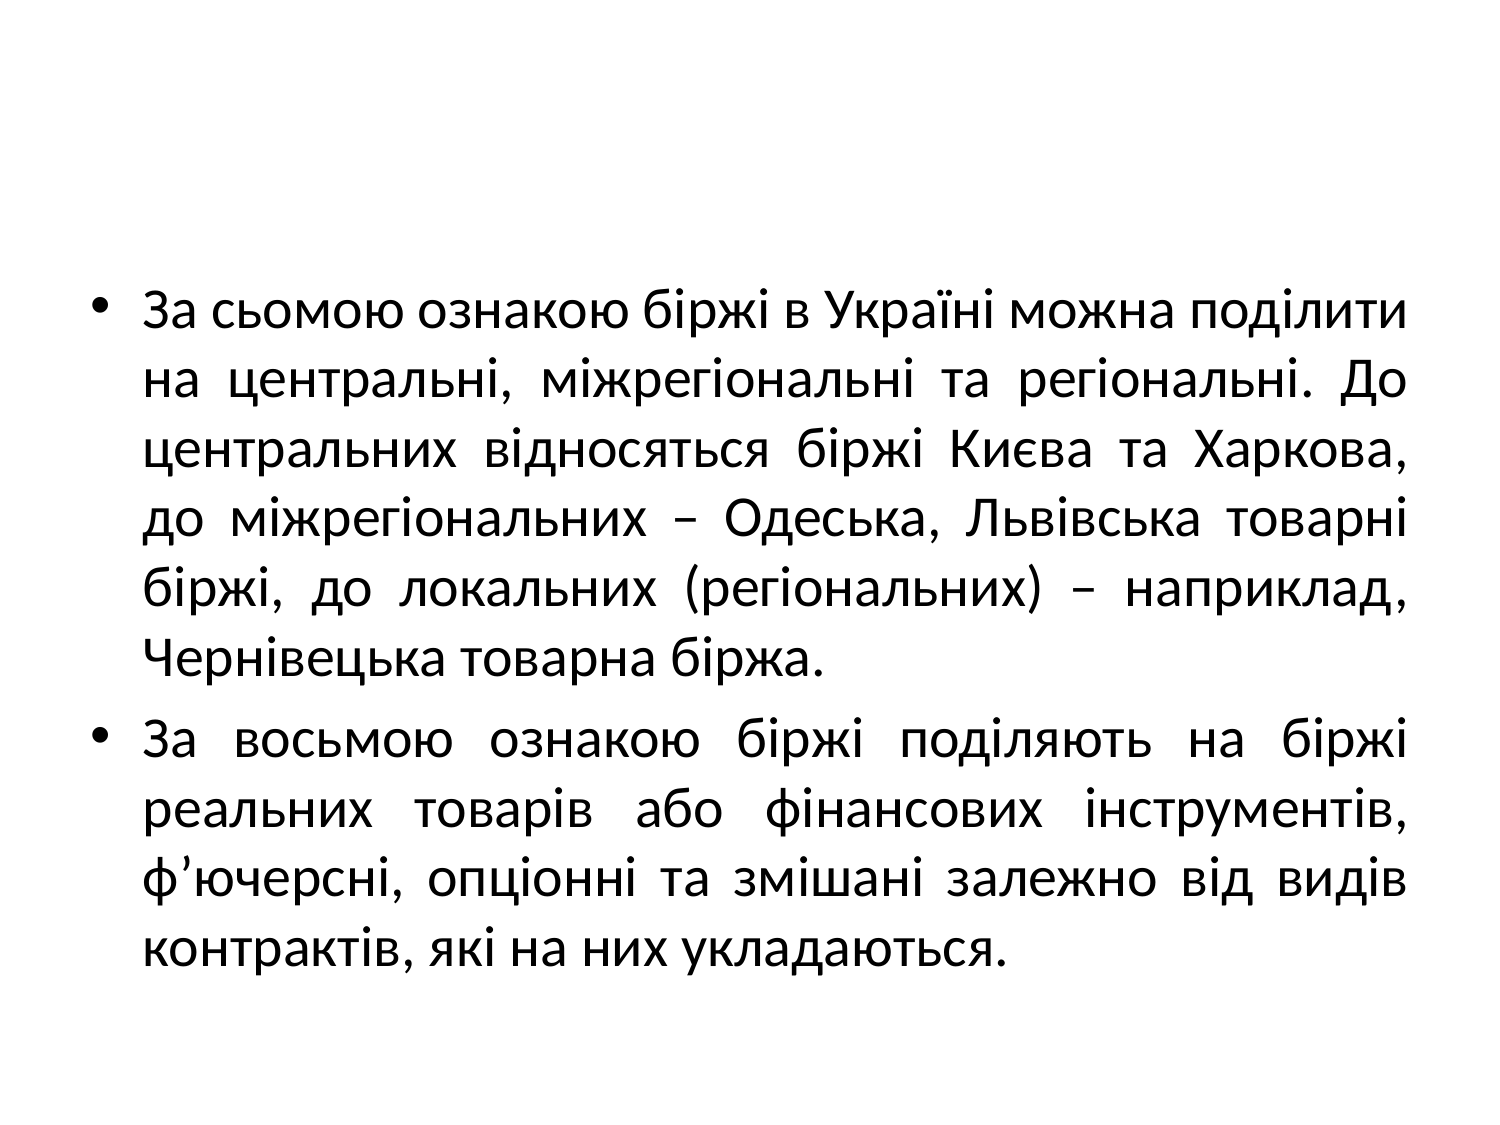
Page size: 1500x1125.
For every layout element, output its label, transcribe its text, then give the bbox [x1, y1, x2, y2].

list За сьомою ознакою біржі в Україні можна поділити на центральні, міжрегіональні та регіональні. До центральних відносяться біржі Києва та Харкова, до міжрегіональних – Одеська, Львівська товарні біржі, до локальних (регіональних) – наприклад, Чернівецька товарна біржа. За восьмою ознакою біржі поділяють на біржі реальних товарів або фінансових інструментів, ф’ючерсні, опціонні та змішані залежно від видів контрактів, які на них укладаються. [75, 262, 1425, 1005]
